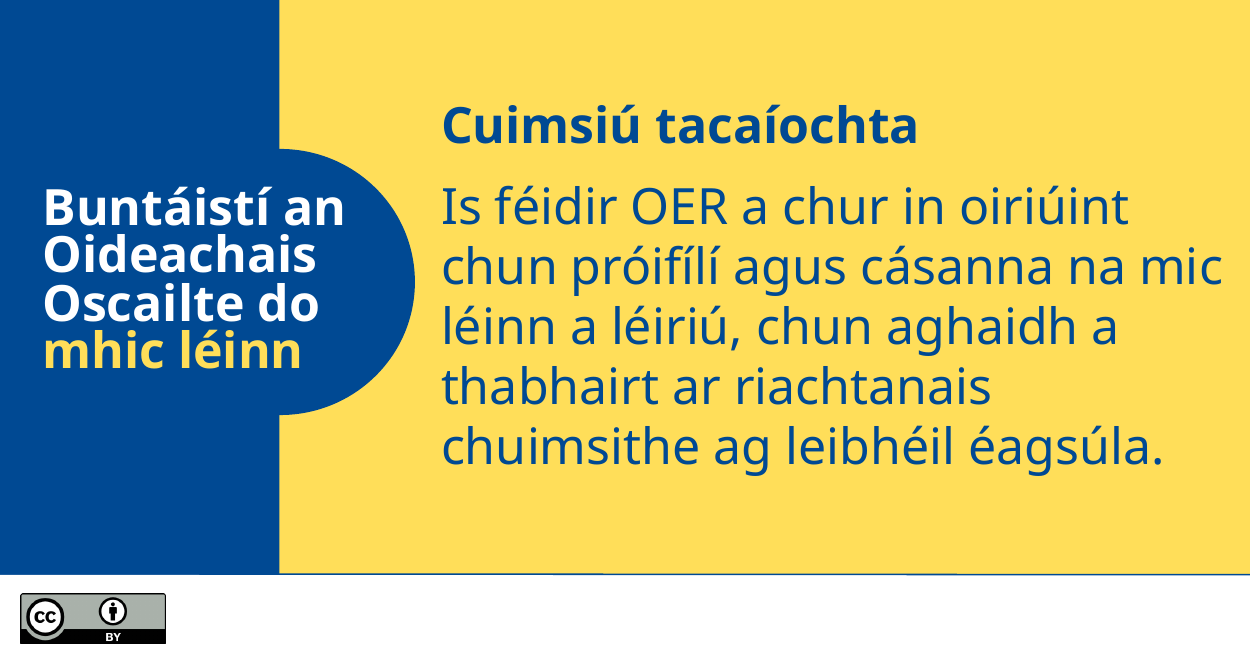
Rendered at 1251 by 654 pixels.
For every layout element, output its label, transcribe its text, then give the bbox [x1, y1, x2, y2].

picture [20, 592, 166, 645]
text_box [207, 394, 353, 416]
text_box [206, 148, 355, 171]
text_box [0, 582, 1250, 654]
text_box Cuimsiú tacaíochta Is féidir OER a chur in oiriúint chun próifílí agus cásanna na mic léinn a léiriú, chun aghaidh a thabhairt ar riachtanais chuimsithe ag leibhéil éagsúla. [425, 78, 1250, 490]
text_box [0, 0, 280, 573]
text_box Buntáistí an Oideachais Oscailte do mhic léinn [27, 171, 368, 394]
text_box [368, 181, 415, 383]
